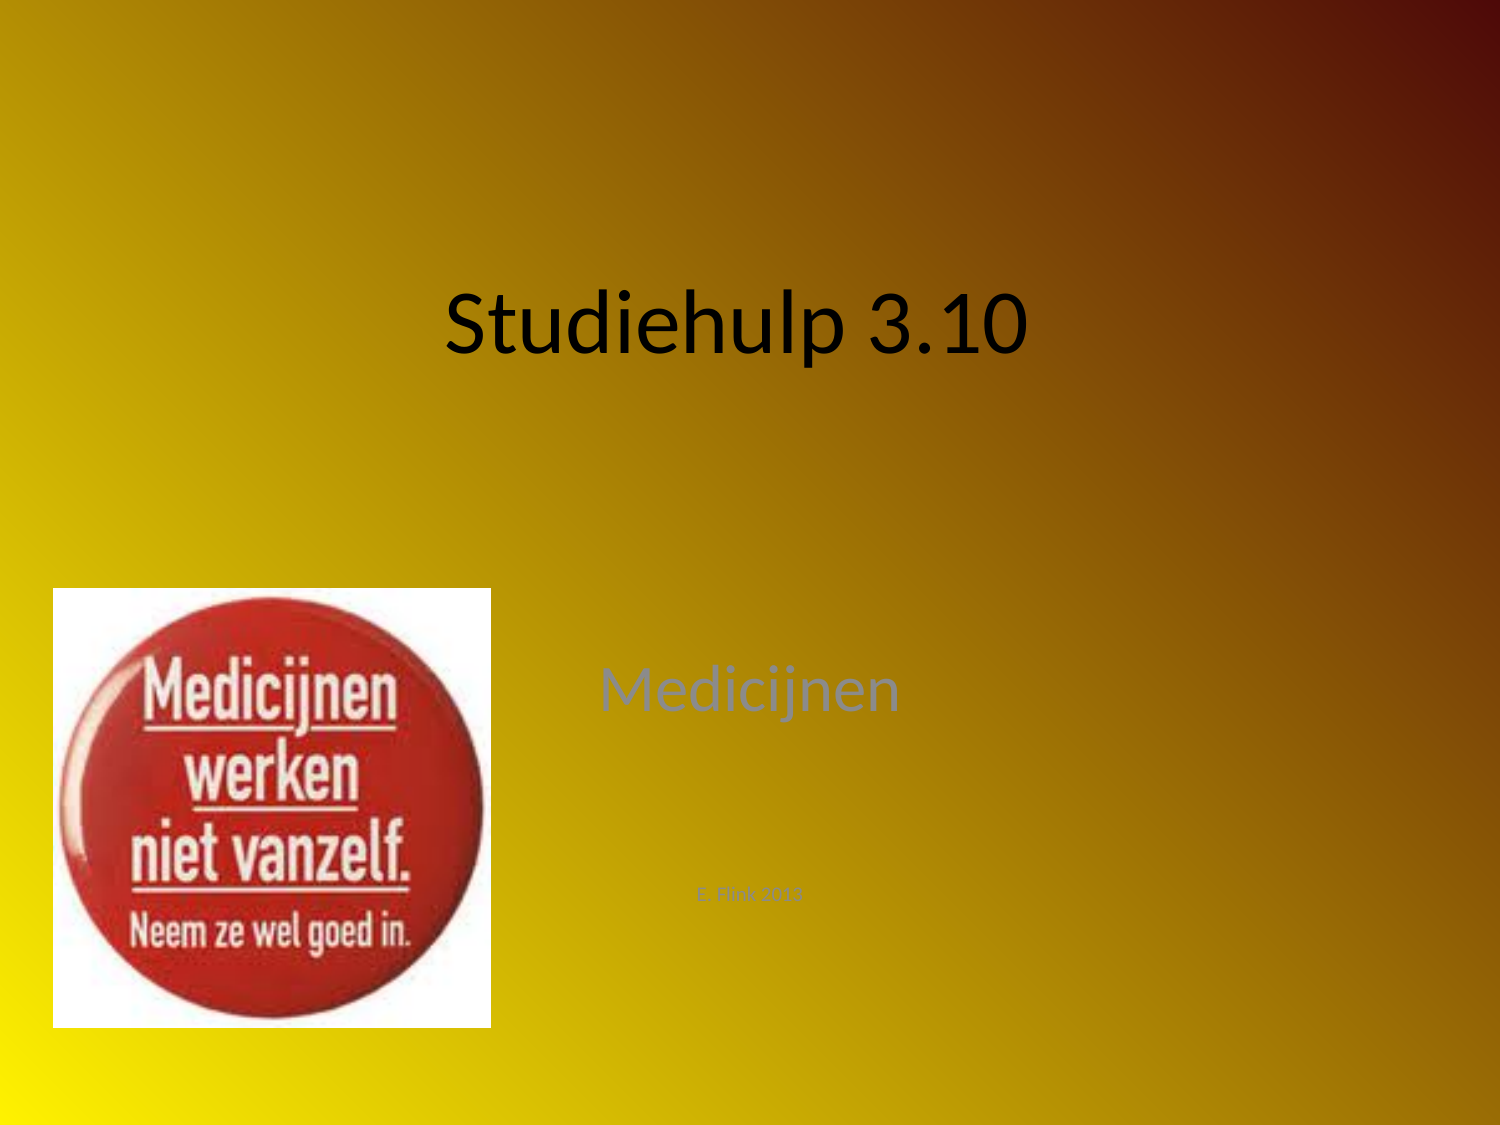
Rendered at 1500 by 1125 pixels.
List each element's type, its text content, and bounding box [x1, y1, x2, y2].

picture [52, 588, 491, 1029]
subtitle Medicijnen E. Flink 2013 [495, 637, 1275, 925]
title Studiehulp 3.10 [100, 196, 1376, 438]
